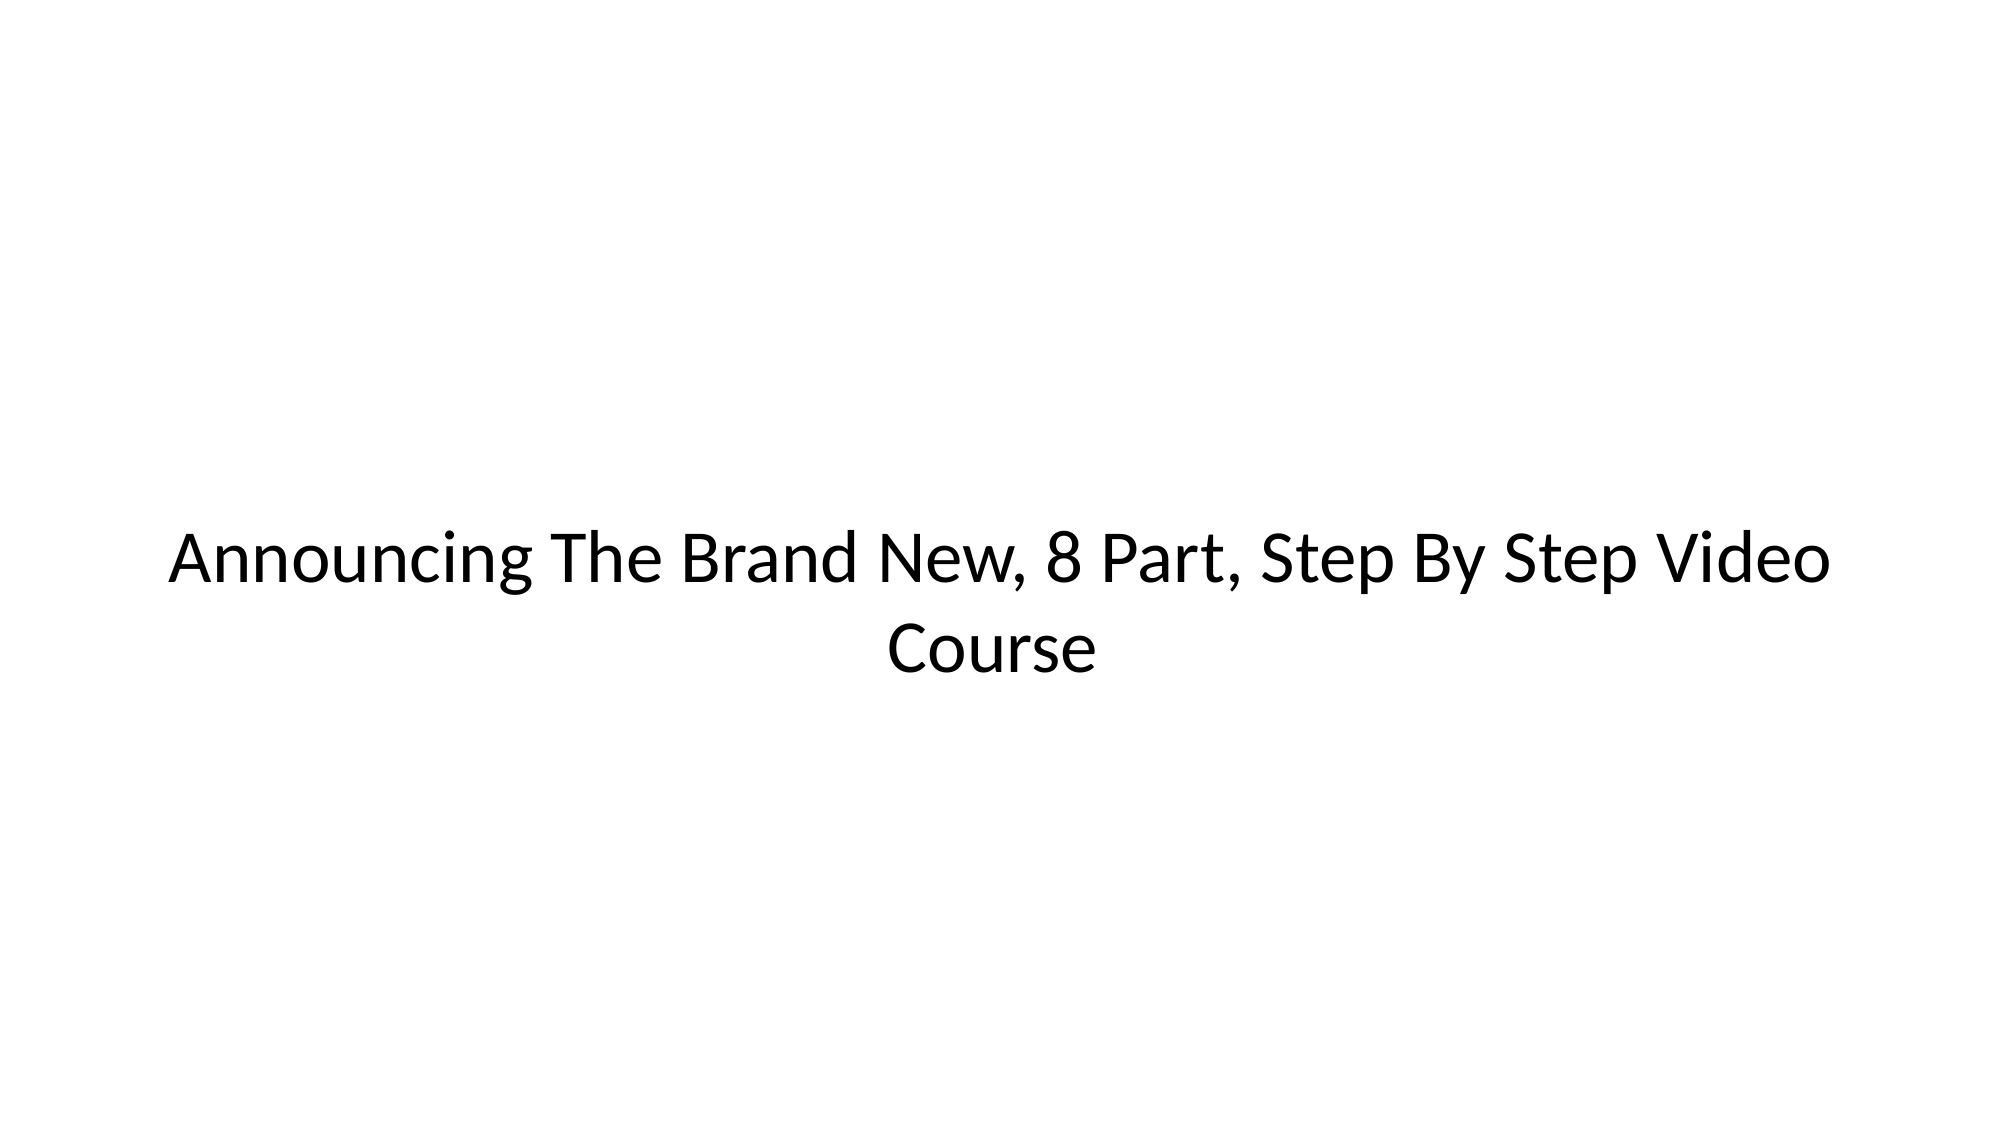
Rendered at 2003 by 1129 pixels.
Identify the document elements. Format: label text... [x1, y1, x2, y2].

title Announcing The Brand New, 8 Part, Step By Step Video Course [150, 350, 1853, 844]
